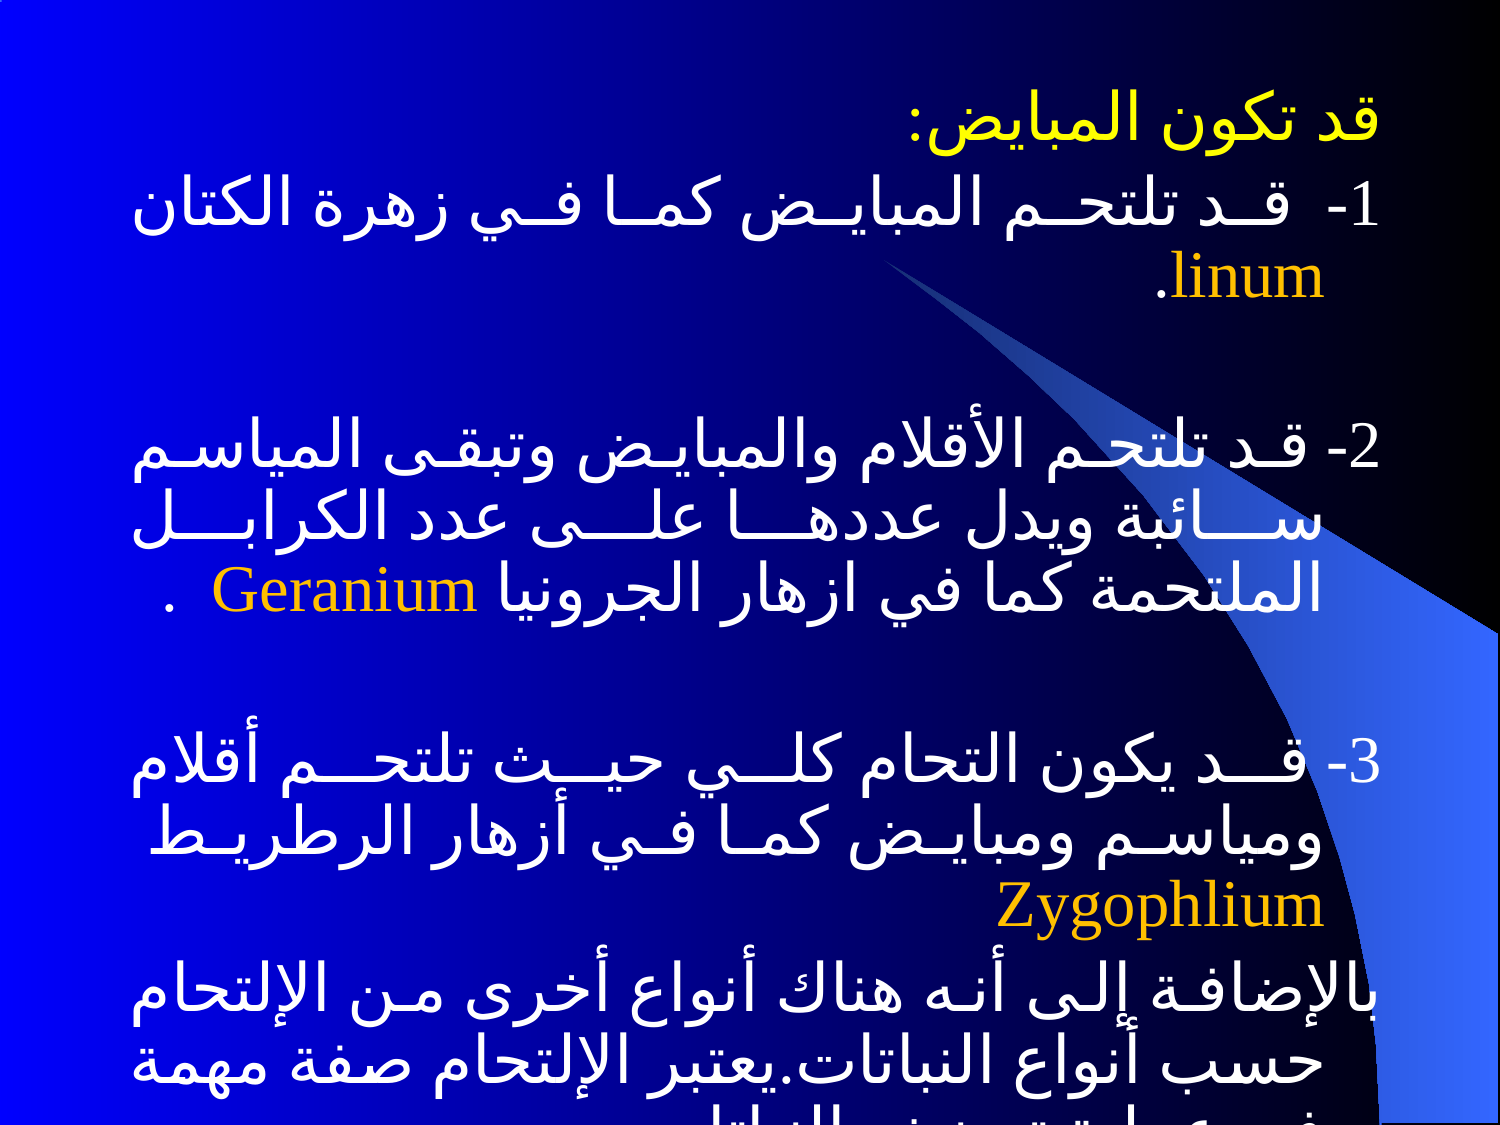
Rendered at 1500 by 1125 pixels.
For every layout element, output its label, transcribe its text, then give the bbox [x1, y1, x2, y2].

list قد تكون المبايض: 1- قد تلتحم المبايض كما في زهرة الكتان linum. 2- قد تلتحم الأقلام والمبايض وتبقى المياسم سائبة ويدل عددها على عدد الكرابل الملتحمة كما في ازهار الجرونيا Geranium . 3- قد يكون التحام كلي حيث تلتحم أقلام ومياسم ومبايض كما في أزهار الرطريط Zygophlium بالإضافة إلى أنه هناك أنواع أخرى من الإلتحام حسب أنواع النباتات.يعتبر الإلتحام صفة مهمة في عملية تصنيف النباتات. [99, 74, 1413, 1051]
